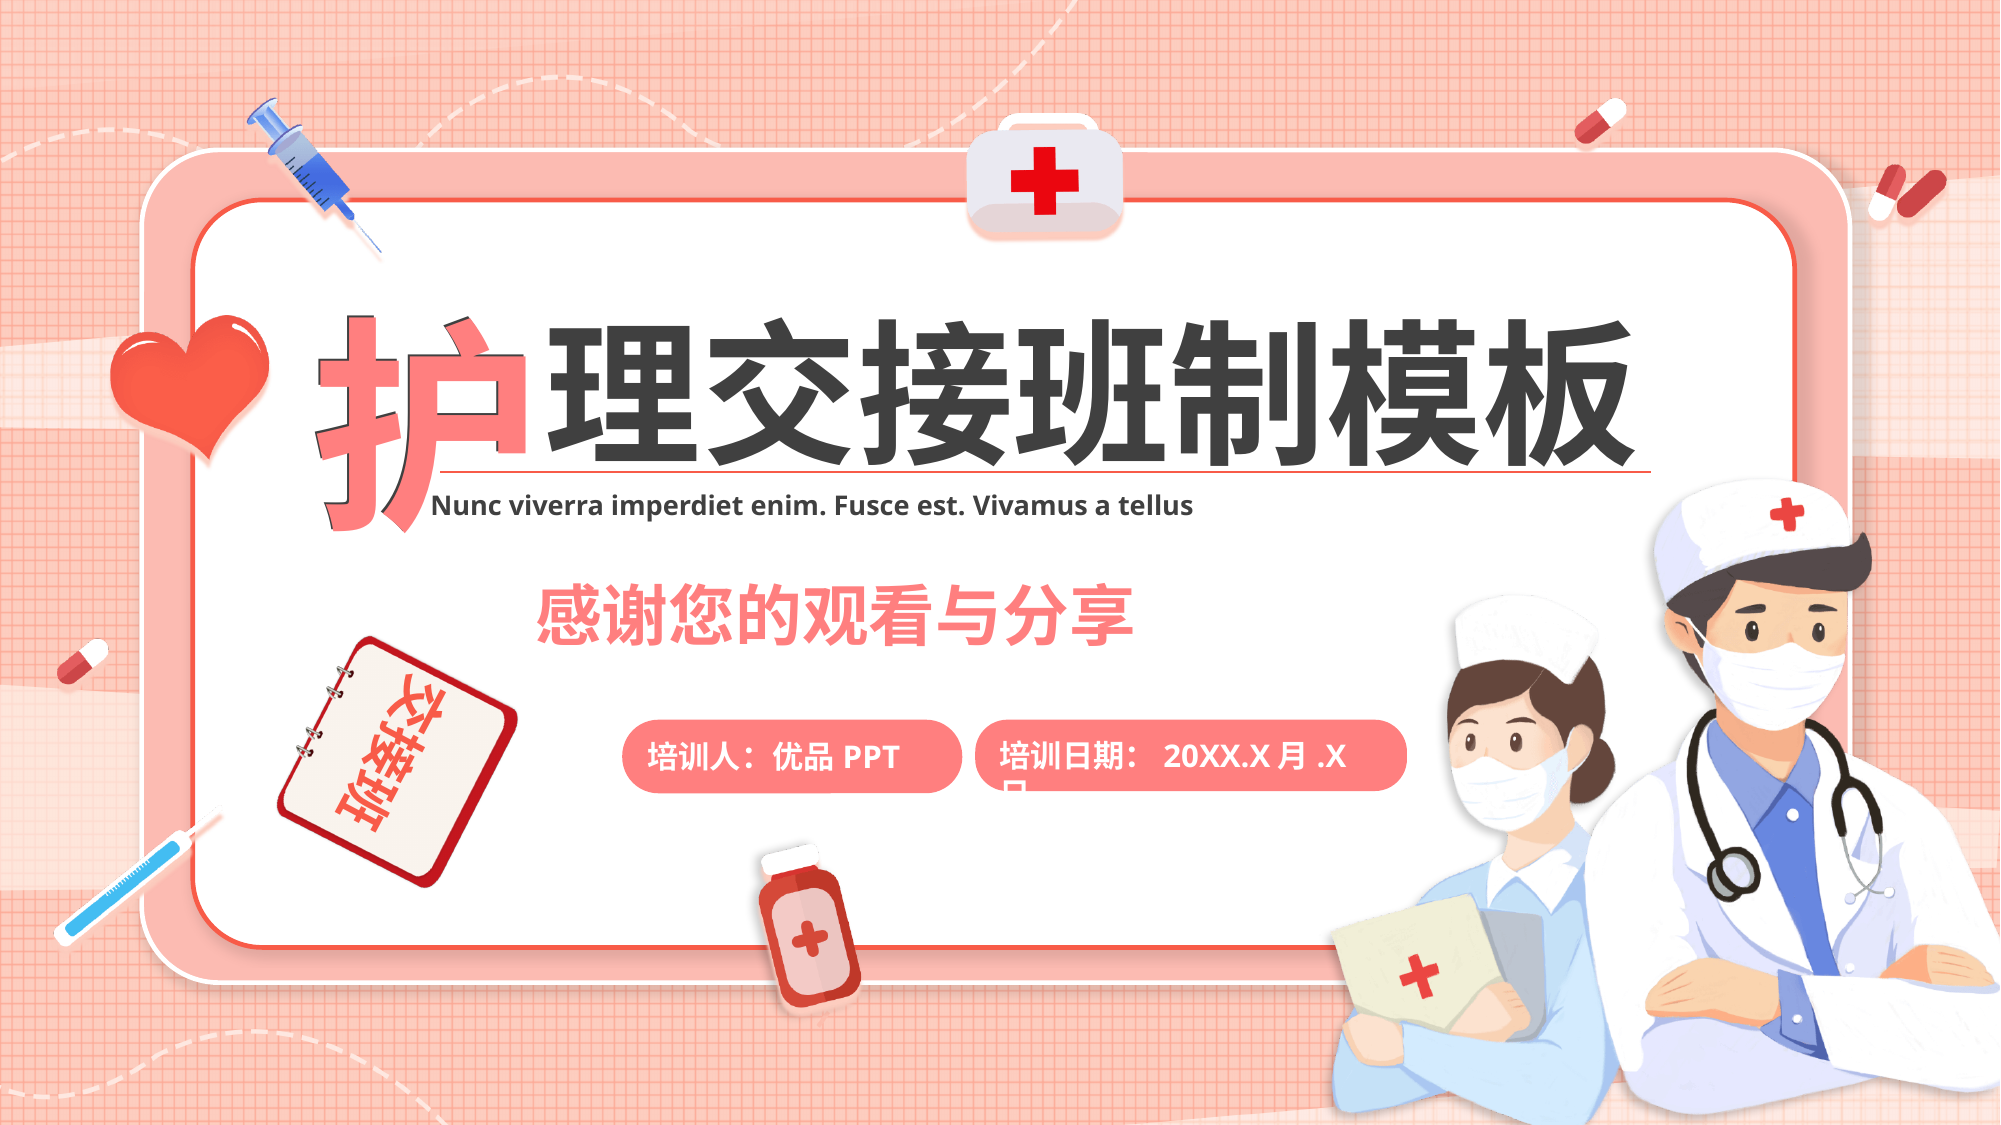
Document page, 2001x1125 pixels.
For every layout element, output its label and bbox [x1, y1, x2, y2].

text_box [295, 273, 529, 569]
picture [0, 0, 2000, 1125]
text_box [295, 650, 494, 878]
